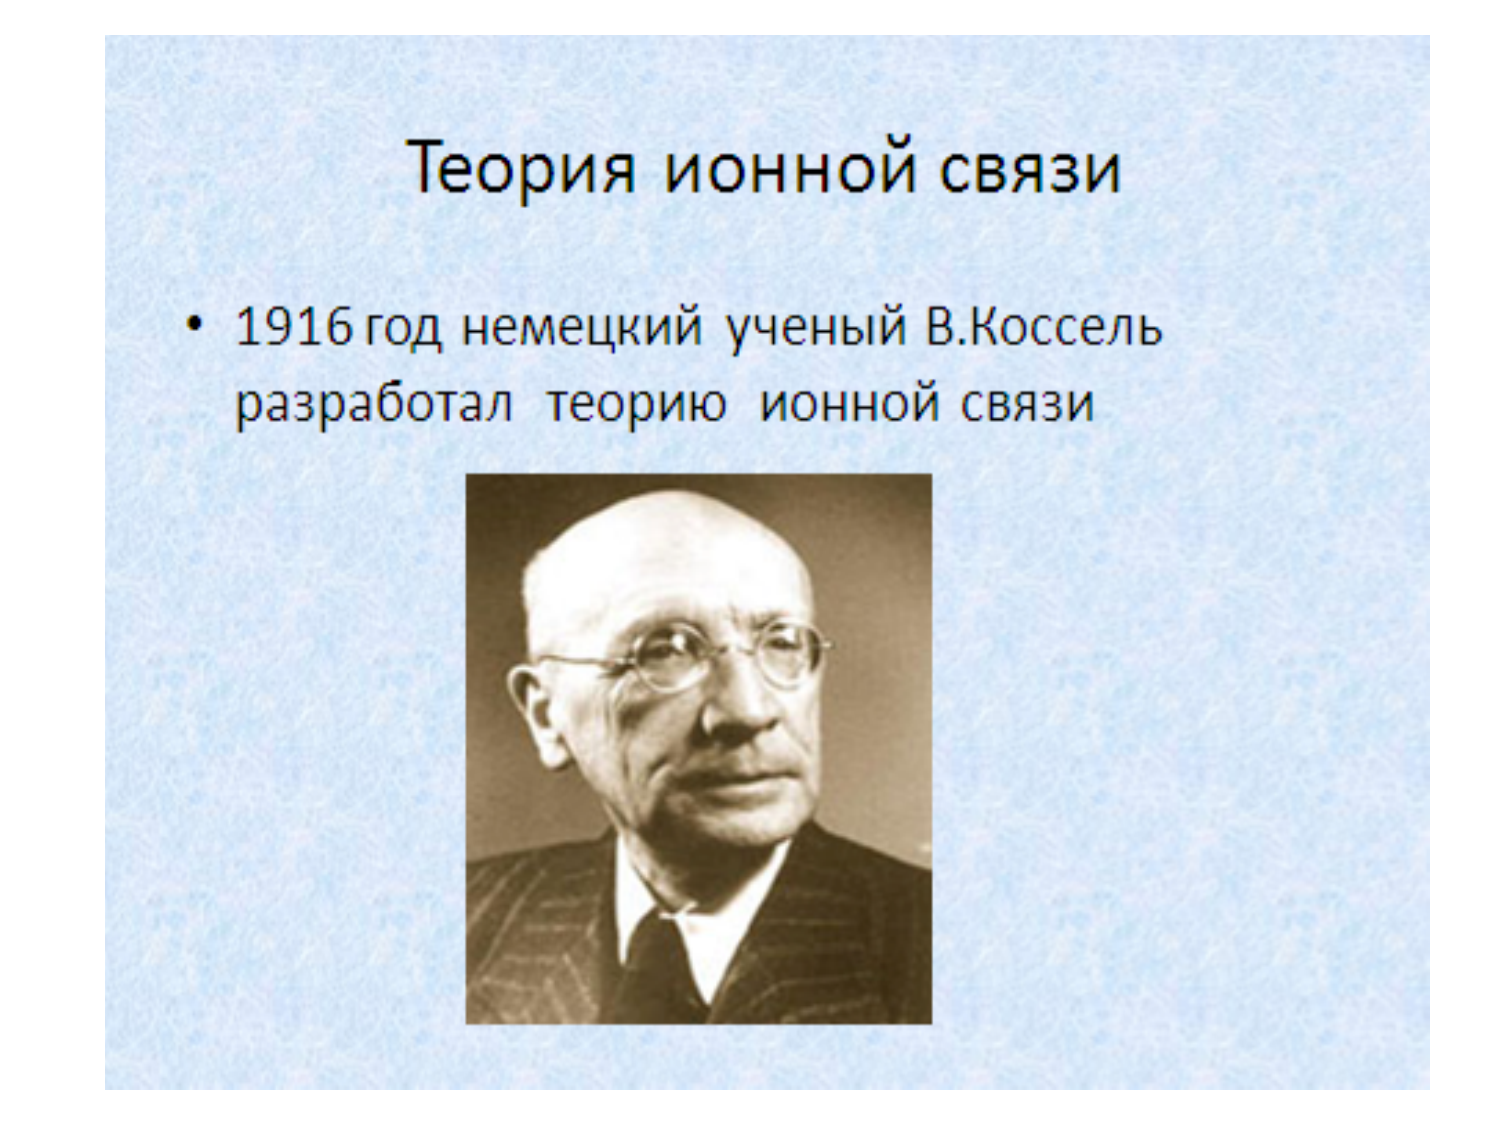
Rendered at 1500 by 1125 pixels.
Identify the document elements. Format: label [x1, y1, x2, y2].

picture [105, 34, 1430, 1091]
